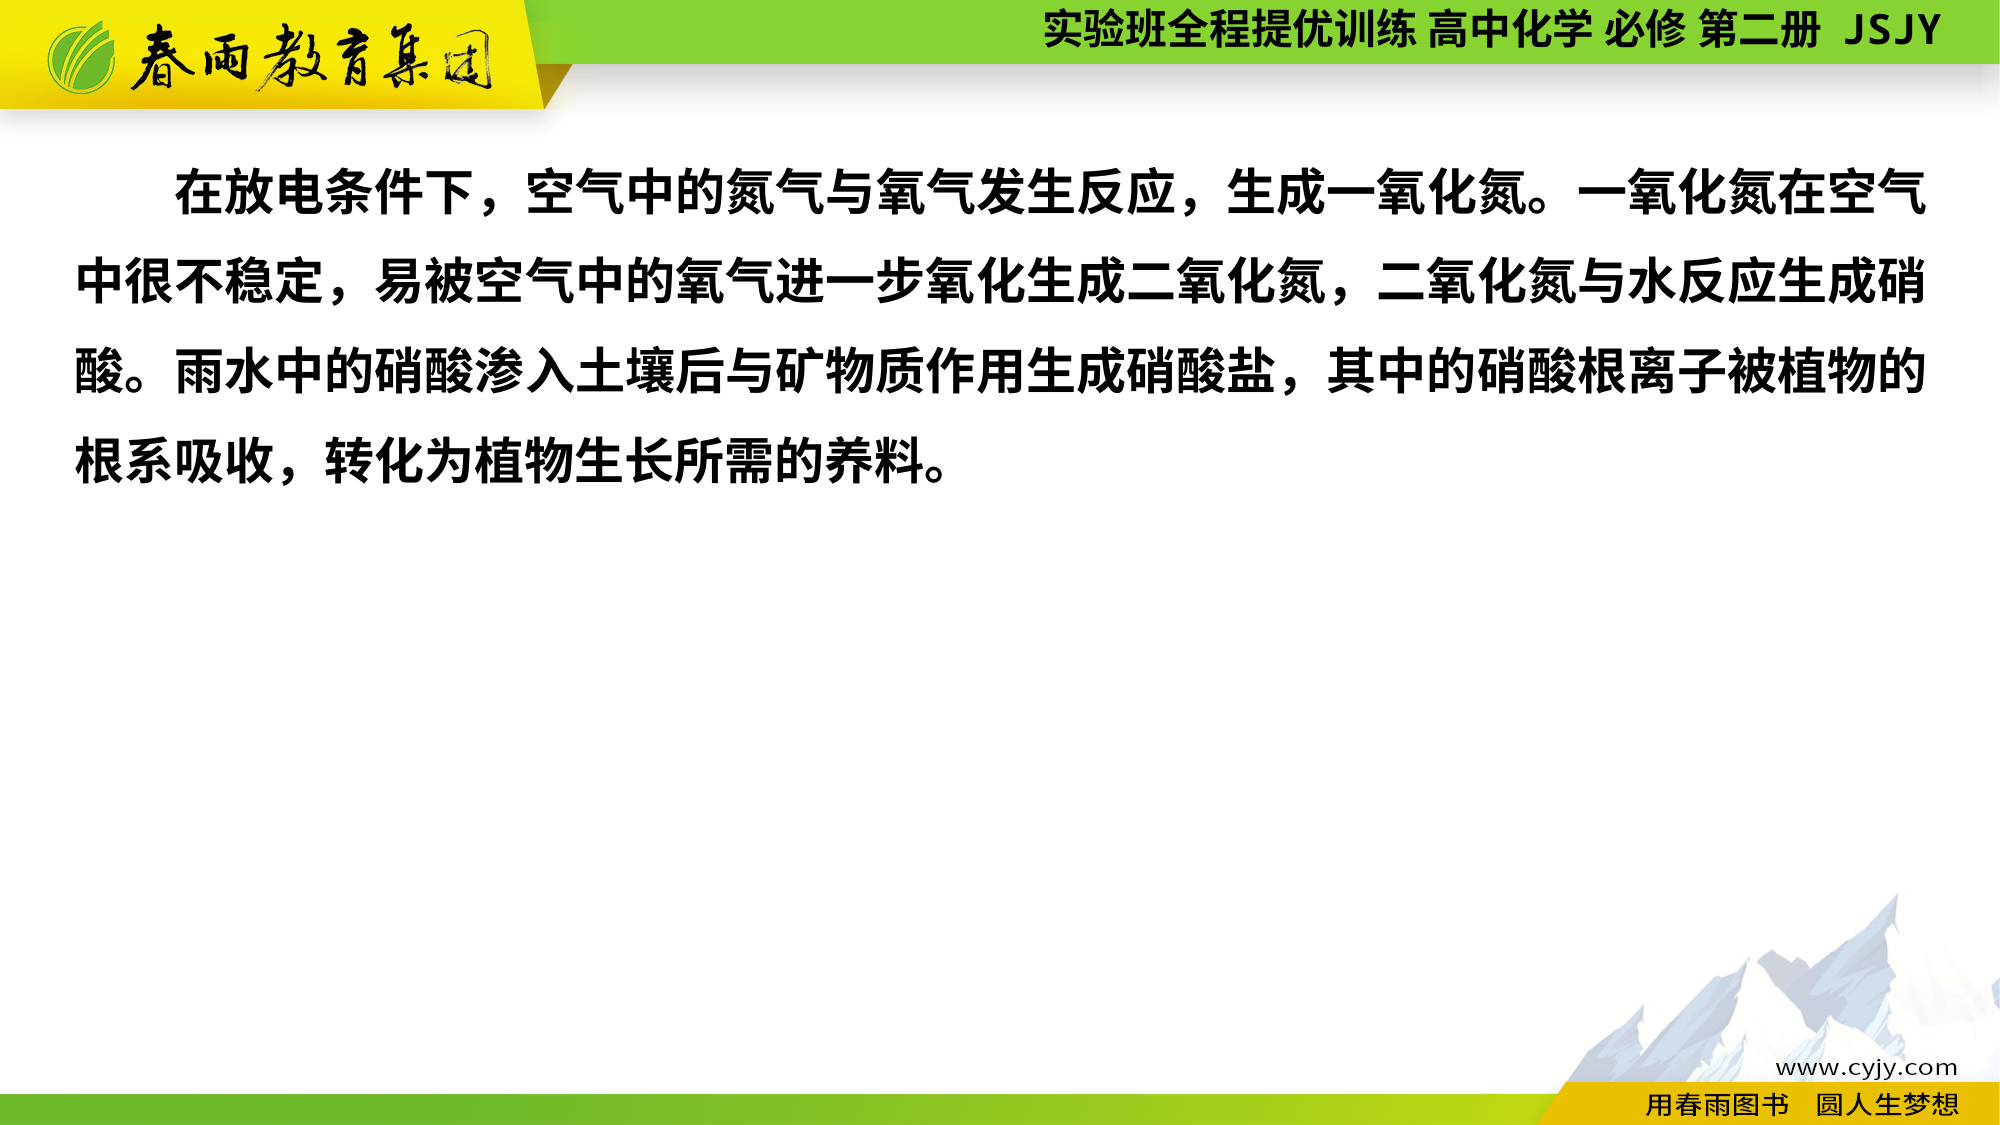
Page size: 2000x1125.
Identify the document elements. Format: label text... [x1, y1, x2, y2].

list 在放电条件下，空气中的氮气与氧气发生反应，生成一氧化氮。一氧化氮在空气中很不稳定，易被空气中的氧气进一步氧化生成二氧化氮，二氧化氮与水反应生成硝酸。雨水中的硝酸渗入土壤后与矿物质作用生成硝酸盐，其中的硝酸根离子被植物的根系吸收，转化为植物生长所需的养料。 [59, 122, 1944, 490]
picture [0, 0, 2000, 1125]
